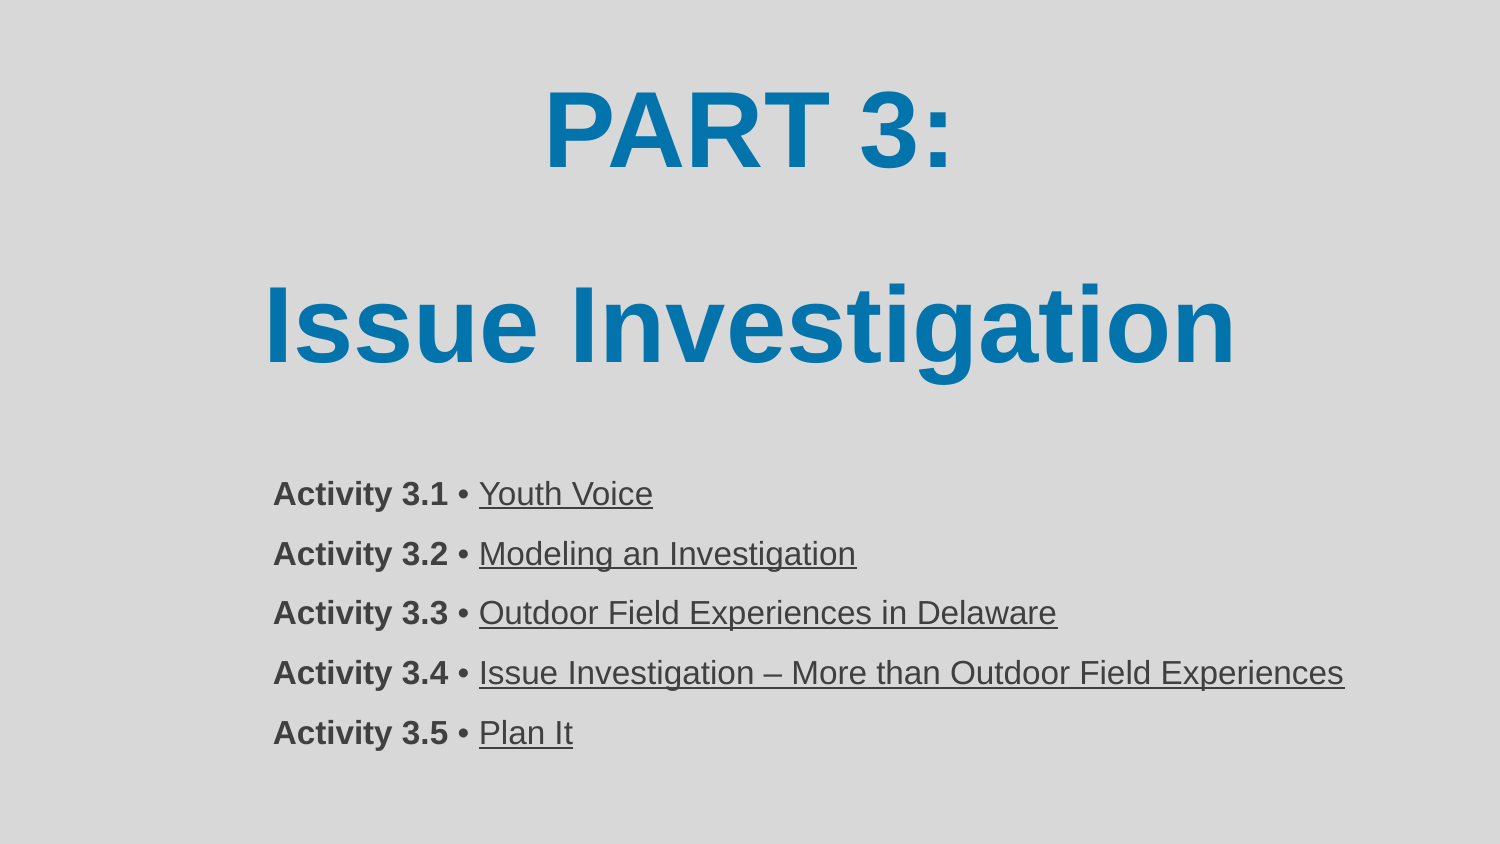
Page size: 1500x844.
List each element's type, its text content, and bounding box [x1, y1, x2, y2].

title PART 3: Issue Investigation [51, 48, 1449, 400]
text_box Activity 3.1 • Youth Voice Activity 3.2 • Modeling an Investigation Activity 3.3 • Outdoor Field Experiences in Delaware Activity 3.4 • Issue Investigation – More than Outdoor Field Experiences Activity 3.5 • Plan It [239, 444, 1433, 759]
